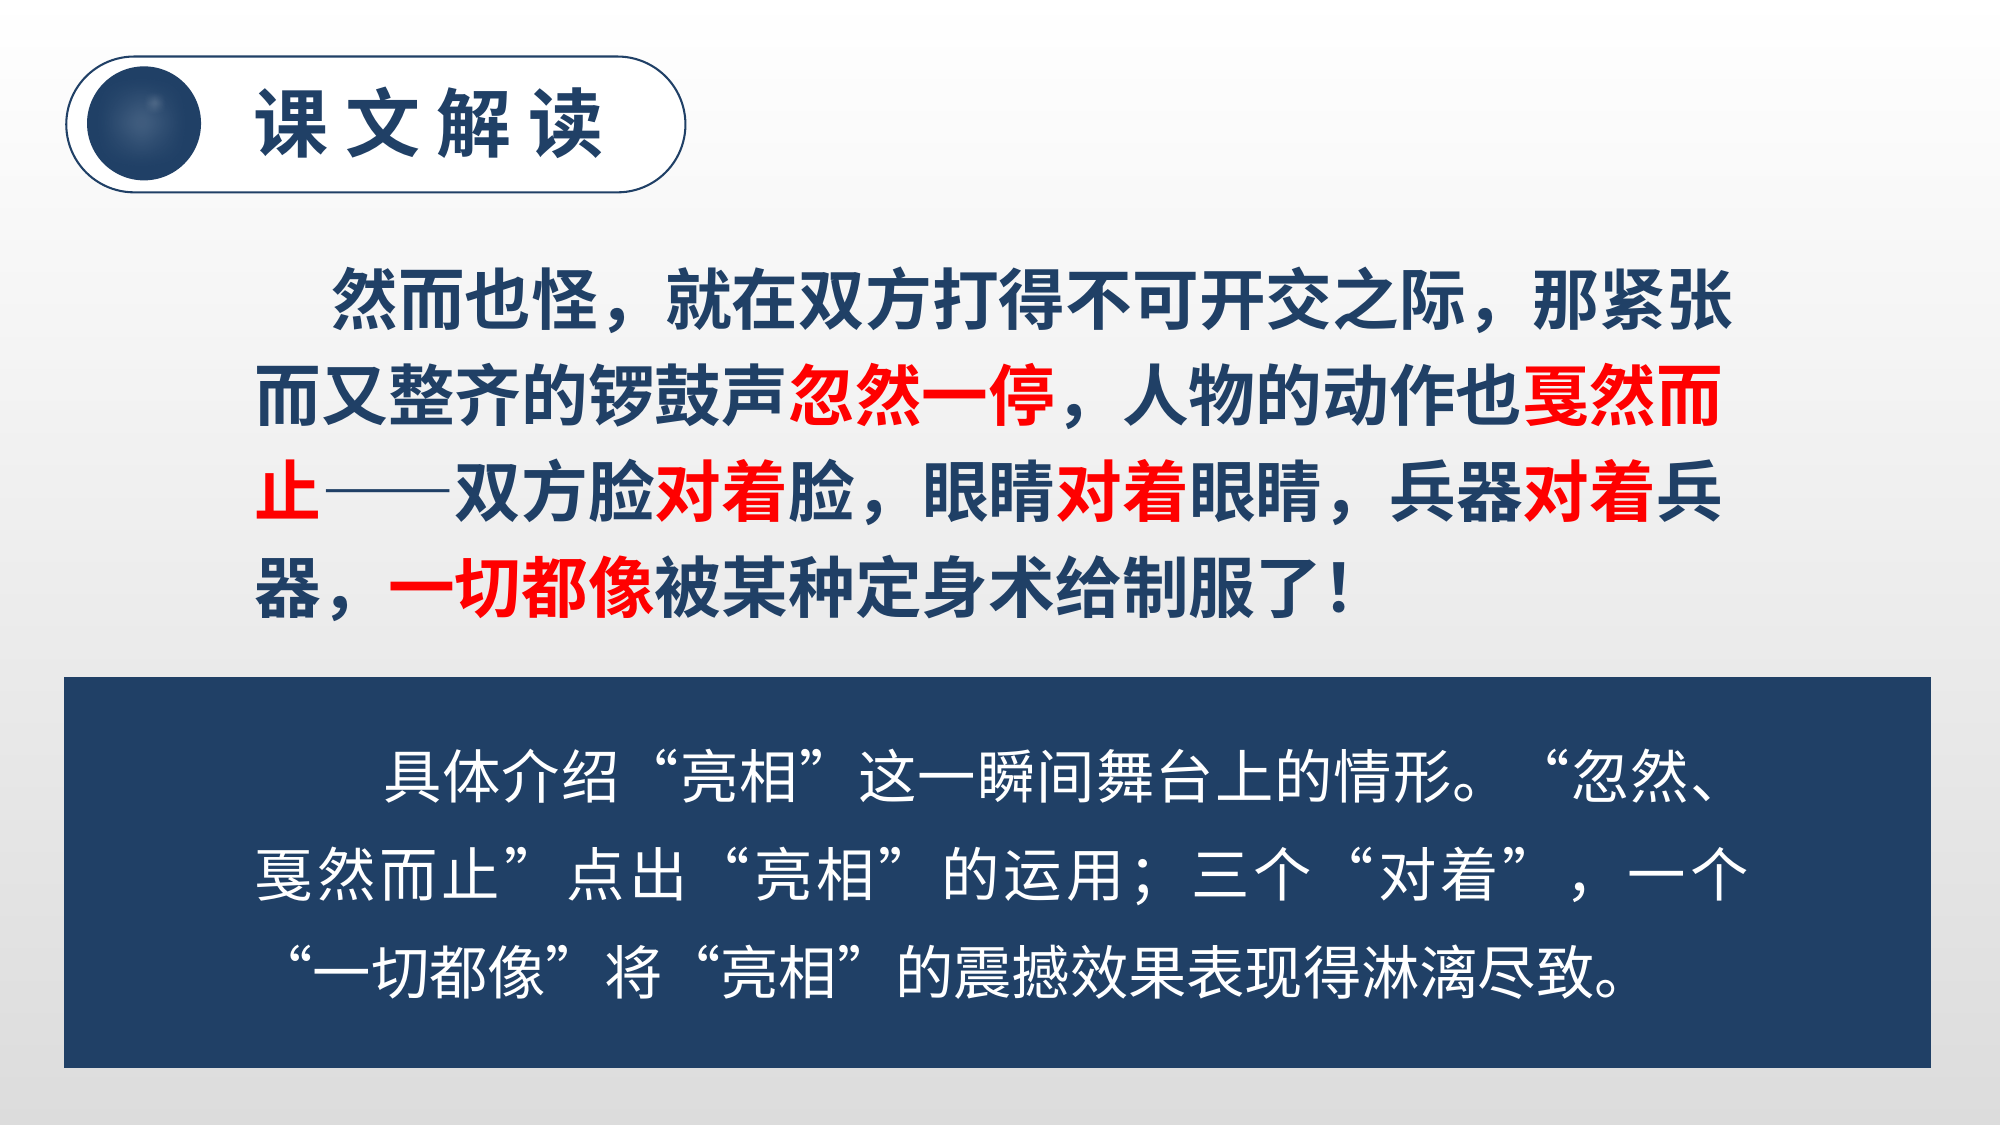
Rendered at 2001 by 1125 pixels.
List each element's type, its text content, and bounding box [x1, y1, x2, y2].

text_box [65, 677, 1931, 1068]
text_box 然而也怪，就在双方打得不可开交之际，那紧张而又整齐的锣鼓声忽然一停，人物的动作也戛然而止——双方脸对着脸，眼睛对着眼睛，兵器对着兵器，一切都像被某种定身术给制服了！ [239, 234, 1764, 633]
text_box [66, 53, 686, 193]
